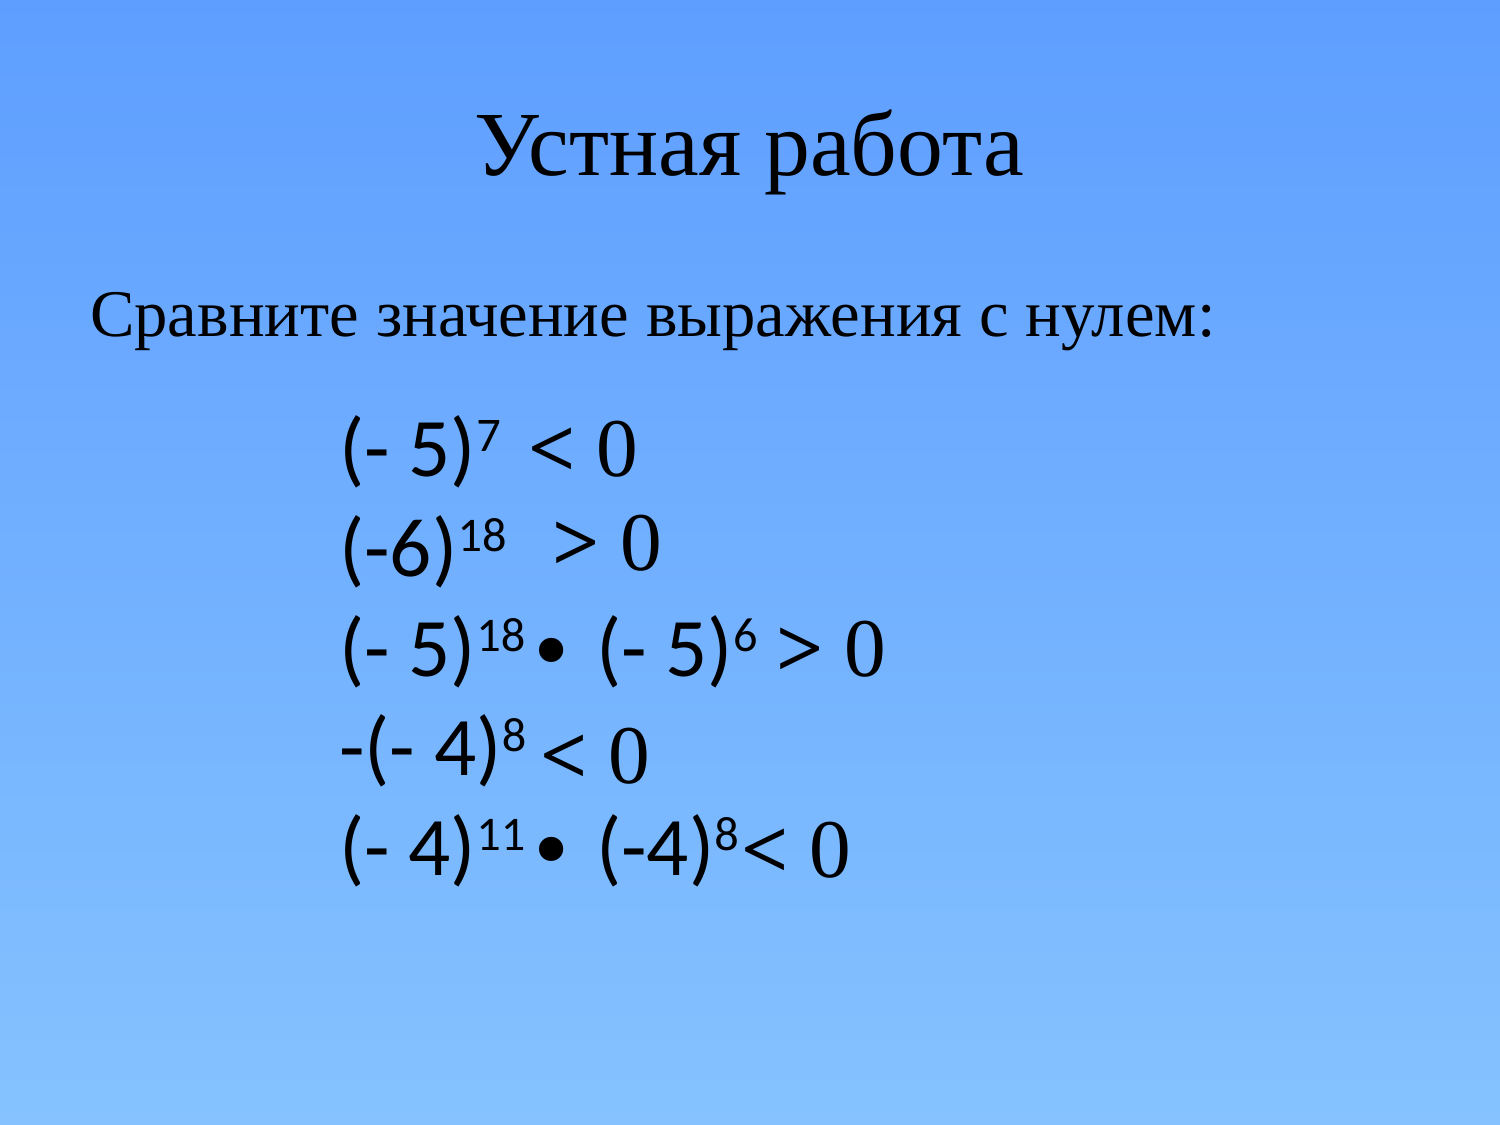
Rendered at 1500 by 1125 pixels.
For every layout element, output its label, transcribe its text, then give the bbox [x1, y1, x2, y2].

text_box (- 5)7 (-6)18 (- 5)18∙ (- 5)6 -(- 4)8 (- 4)11∙ (-4)8 [324, 385, 1199, 950]
text_box < 0 [726, 786, 939, 902]
text_box < 0 [513, 385, 727, 501]
list Сравните значение выражения с нулем: [75, 262, 1425, 386]
text_box < 0 [525, 692, 739, 808]
title Устная работа [75, 45, 1425, 233]
text_box > 0 [537, 479, 750, 595]
text_box > 0 [761, 586, 975, 701]
